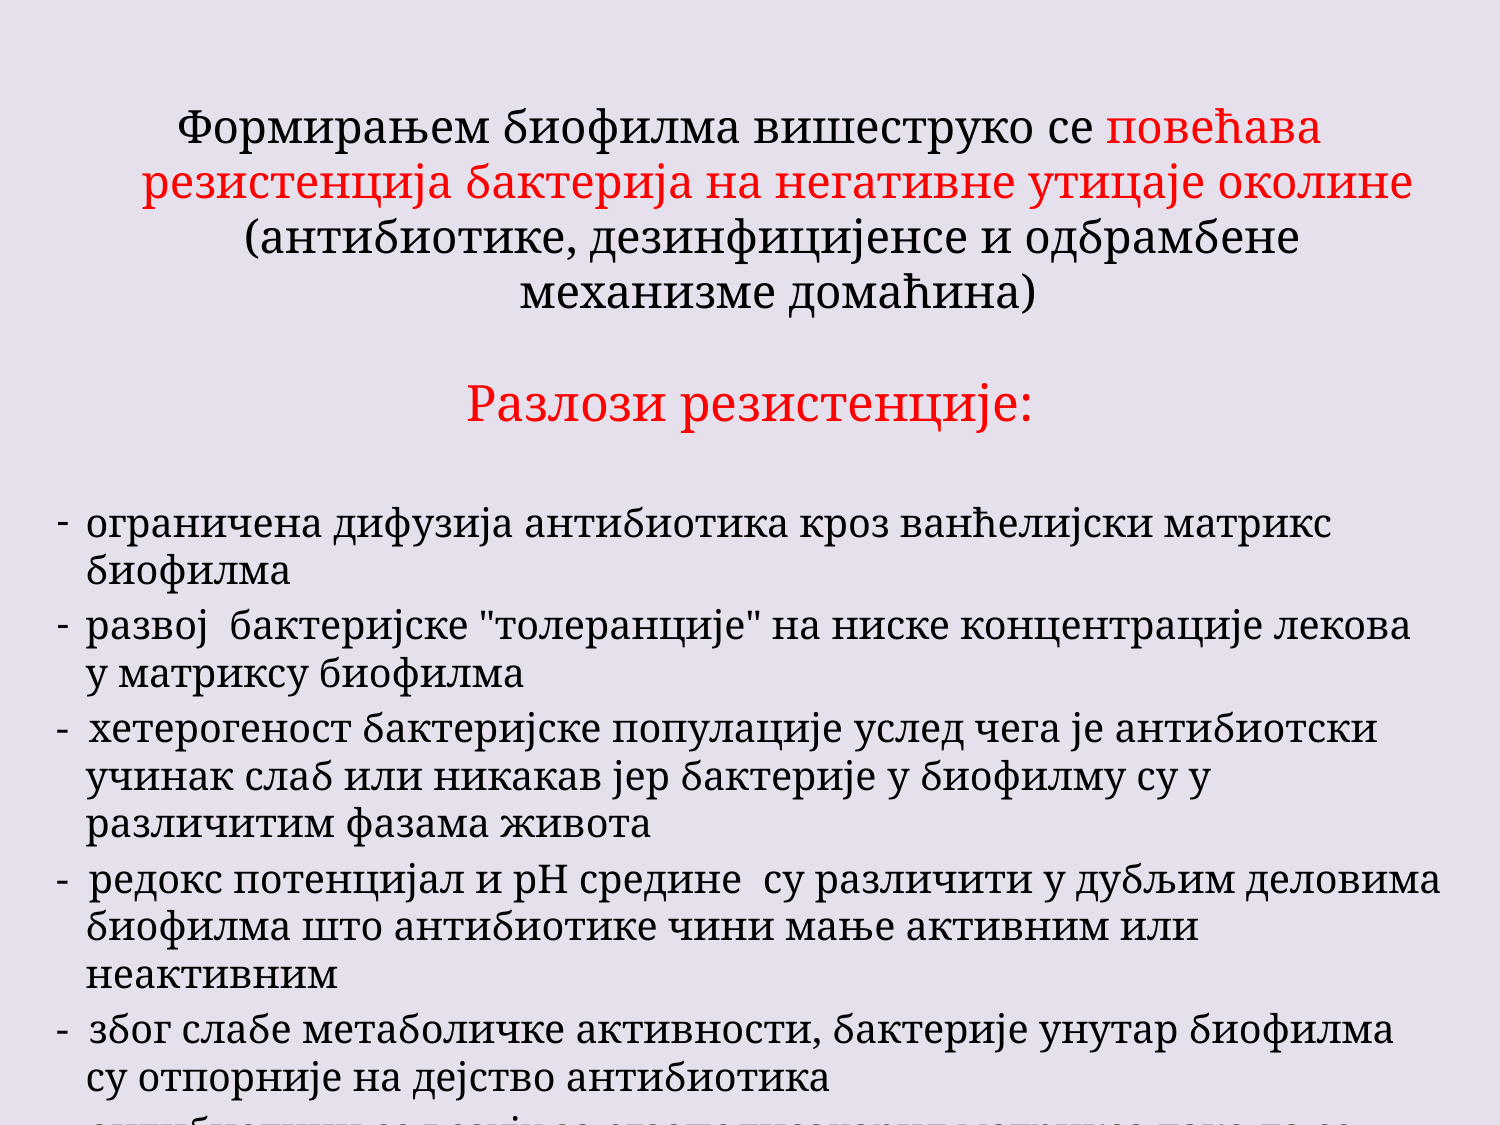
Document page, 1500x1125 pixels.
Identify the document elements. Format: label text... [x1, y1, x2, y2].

list Формирањем биофилма вишеструко се повећава резистенција бактерија на негативне утицаје околине (антибиотике, дезинфицијенсе и одбрамбене механизме домаћина) Разлози резистенције: ограничена дифузија антибиотика кроз ванћелијски матрикс биофилма развој бактеријске "толеранције" на ниске концентрације лекова у матриксу биофилма - хетерогеност бактеријске популације услед чега је антибиотски учинак слаб или никакав јер бактерије у биофилму су у различитим фазама живота - редокс потенцијал и pH средине су различити у дубљим деловима биофилма што антибиотике чини мање активним или неактивним - због слабе метаболичке активности, бактерије унутар биофилма су отпорније на дејство антибиотика - антибиотици се везују за егзополисахарид матрикса тако да се смањује њихова концентрација - смањена доступност одрамбеним механизмима имунског система [40, 89, 1460, 1036]
